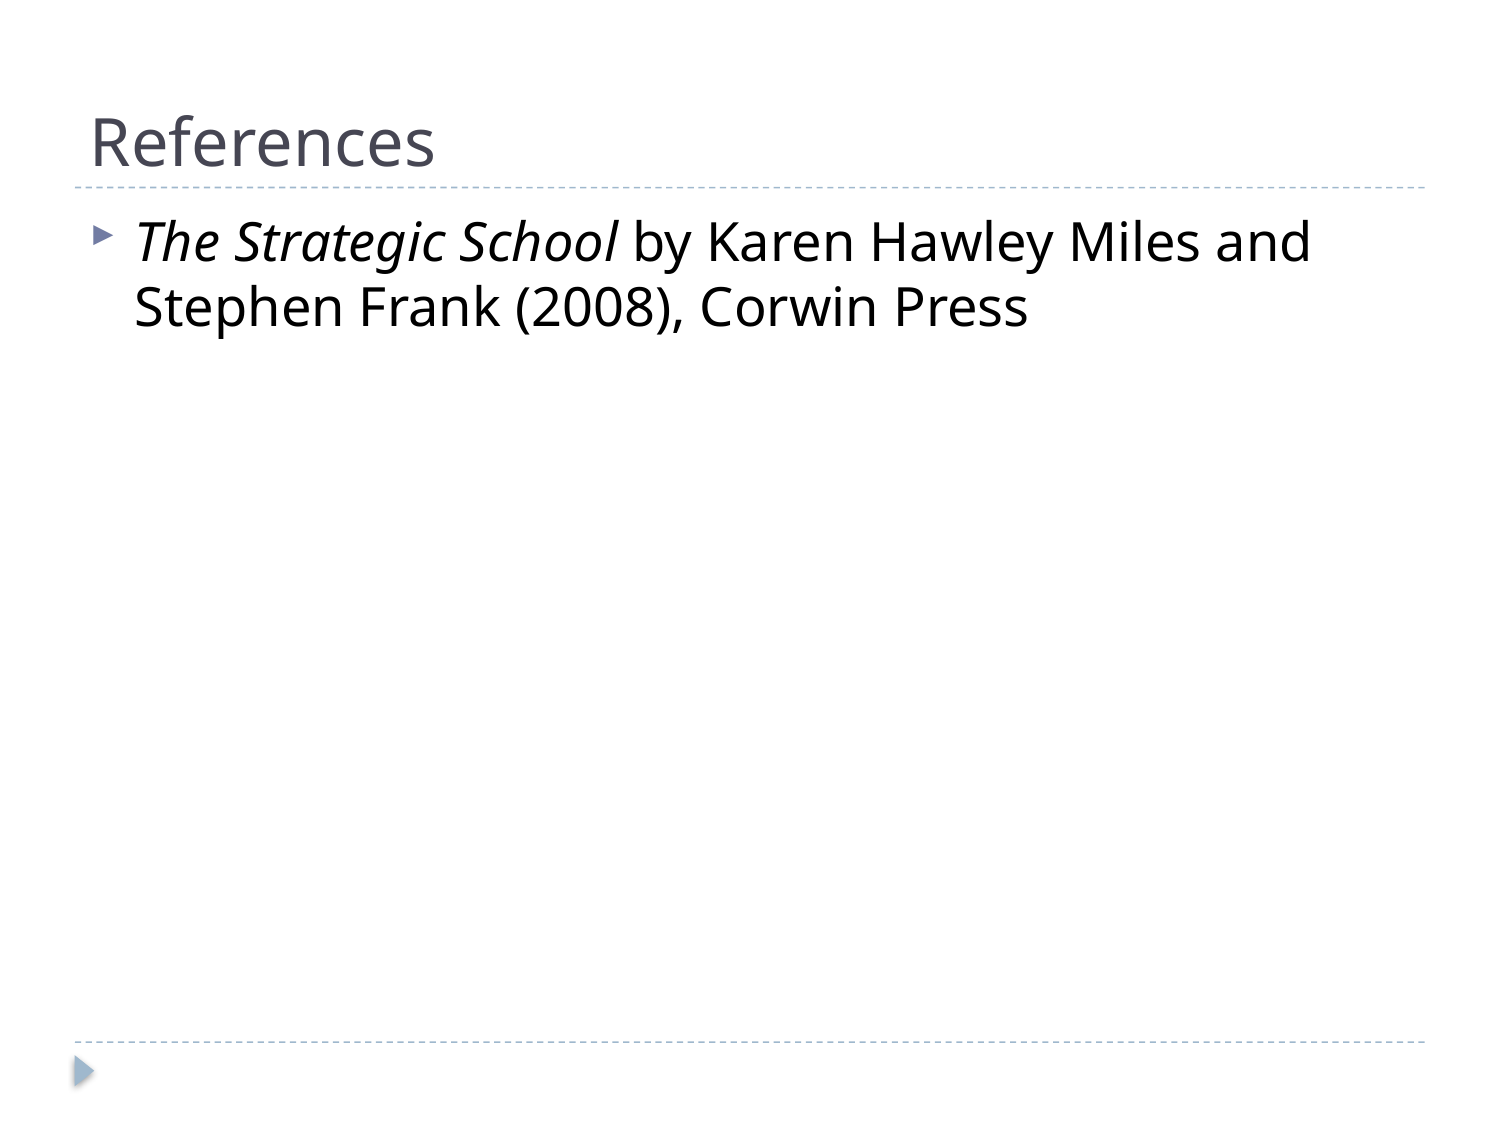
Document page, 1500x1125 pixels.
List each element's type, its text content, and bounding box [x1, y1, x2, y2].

title References [75, 24, 1425, 188]
list The Strategic School by Karen Hawley Miles and Stephen Frank (2008), Corwin Press [75, 200, 1425, 1006]
